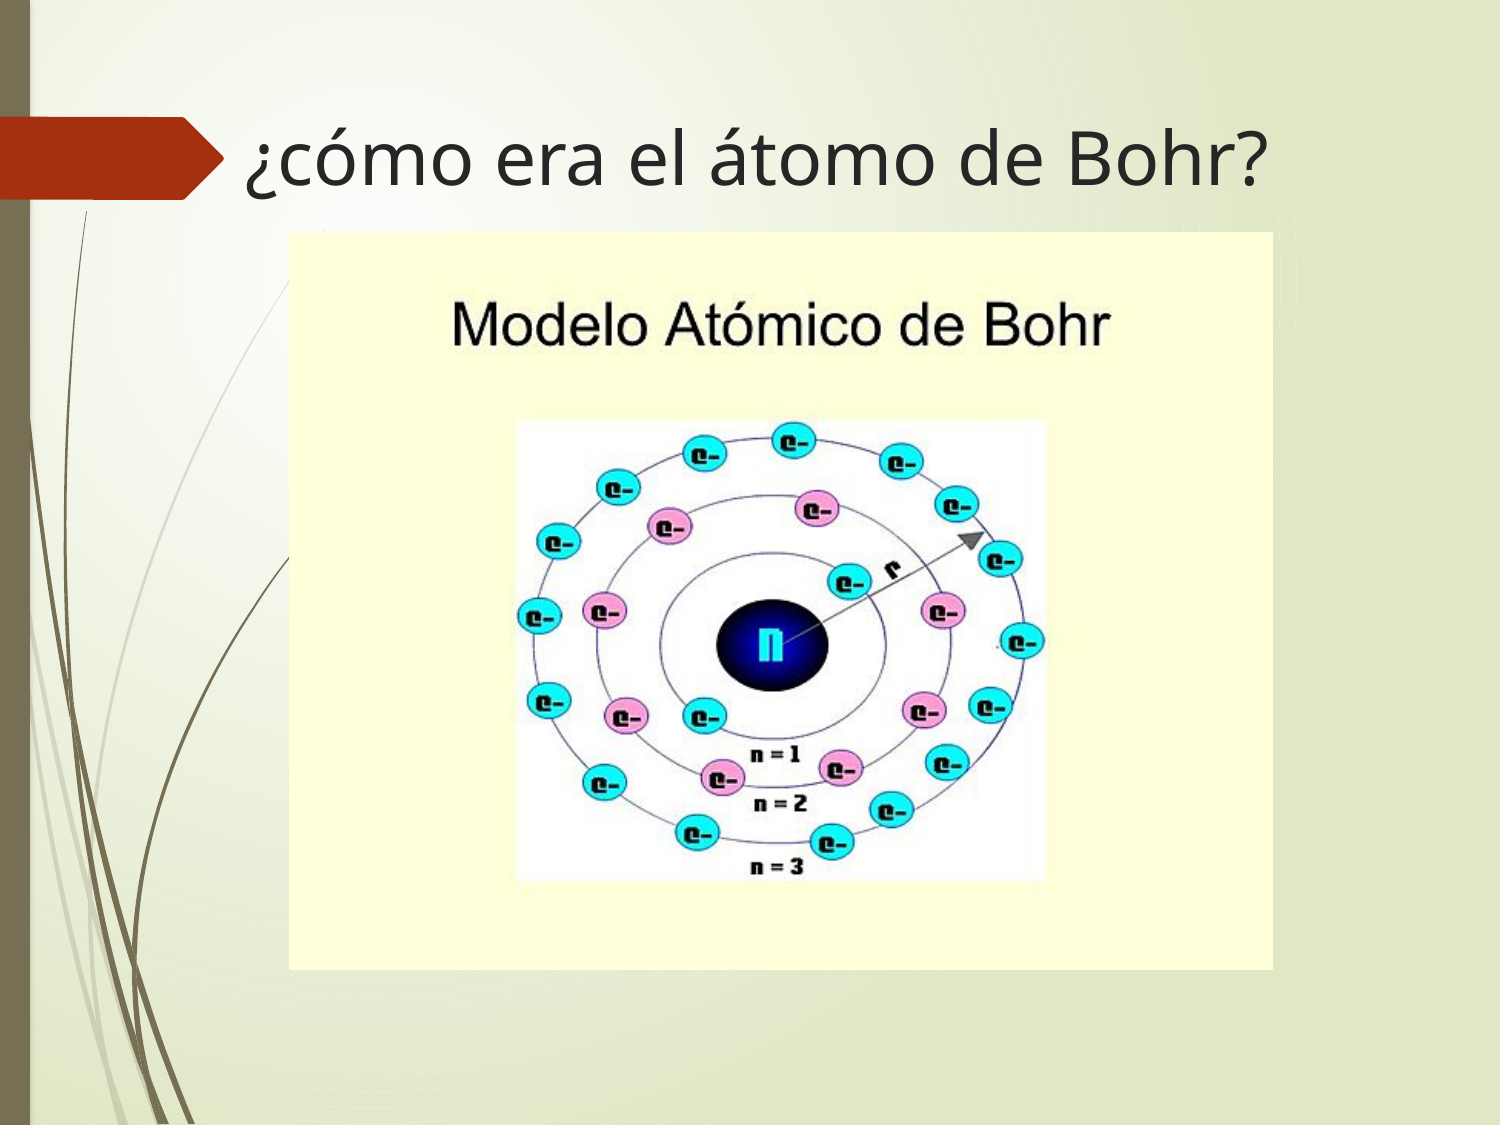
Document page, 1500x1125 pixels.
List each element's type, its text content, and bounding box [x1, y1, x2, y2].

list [288, 232, 1273, 971]
title ¿cómo era el átomo de Bohr? [230, 102, 1400, 313]
